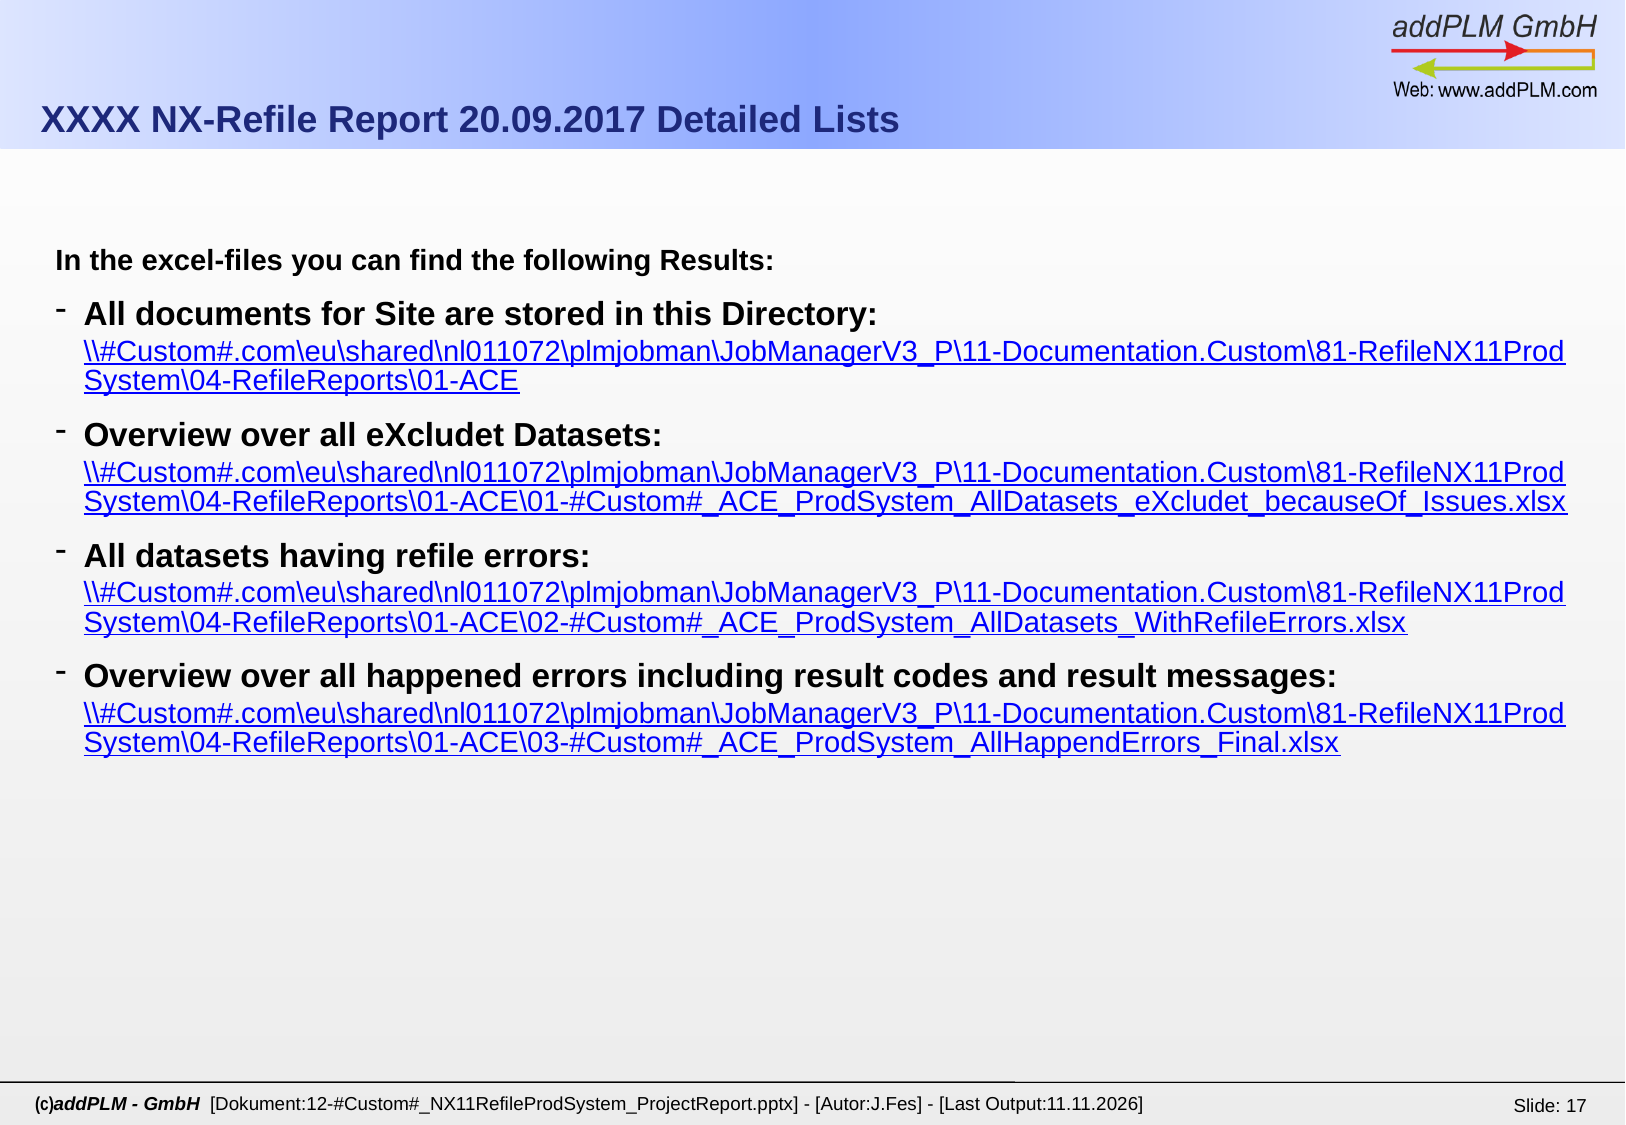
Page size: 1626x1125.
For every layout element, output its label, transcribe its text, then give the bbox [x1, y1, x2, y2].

picture [1391, 14, 1597, 97]
title XXXX NX-Refile Report 20.09.2017 Detailed Lists [40, 67, 1582, 141]
text_box In the excel-files you can find the following Results: All documents for Site are stored in this Directory: \\#Custom#.com\eu\shared\nl011072\plmjobman\JobManagerV3_P\11-Documentation.Custom\81-RefileNX11ProdSystem\04-RefileReports\01-ACE Overview over all eXcludet Datasets: \\#Custom#.com\eu\shared\nl011072\plmjobman\JobManagerV3_P\11-Documentation.Custom\81-RefileNX11ProdSystem\04-RefileReports\01-ACE\01-#Custom#_ACE_ProdSystem_AllDatasets_eXcludet_becauseOf_Issues.xlsx All datasets having refile errors: \\#Custom#.com\eu\shared\nl011072\plmjobman\JobManagerV3_P\11-Documentation.Custom\81-RefileNX11ProdSystem\04-RefileReports\01-ACE\02-#Custom#_ACE_ProdSystem_AllDatasets_WithRefileErrors.xlsx Overview over all happened errors including result codes and result messages: \\#Custom#.com\eu\shared\nl011072\plmjobman\JobManagerV3_P\11-Documentation.Custom\81-RefileNX11ProdSystem\04-RefileReports\01-ACE\03-#Custom#_ACE_ProdSystem_AllHappendErrors_Final.xlsx [40, 233, 1594, 650]
